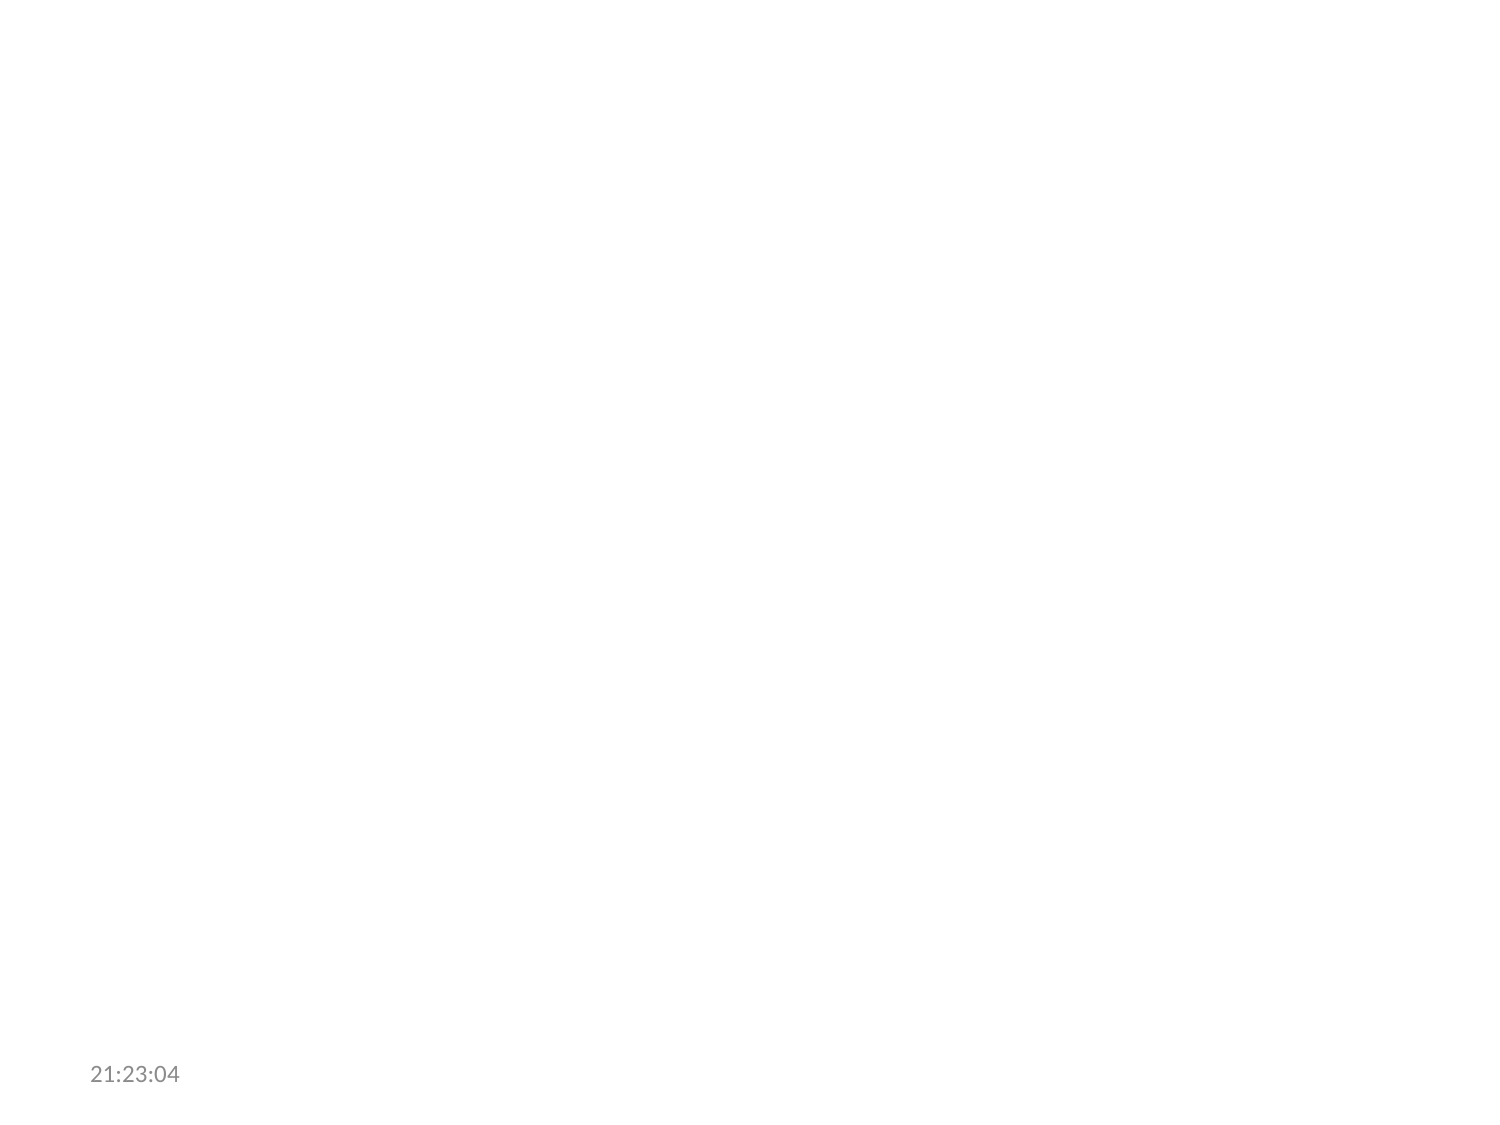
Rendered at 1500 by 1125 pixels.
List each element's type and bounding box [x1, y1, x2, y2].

slide_number [75, 1042, 425, 1103]
